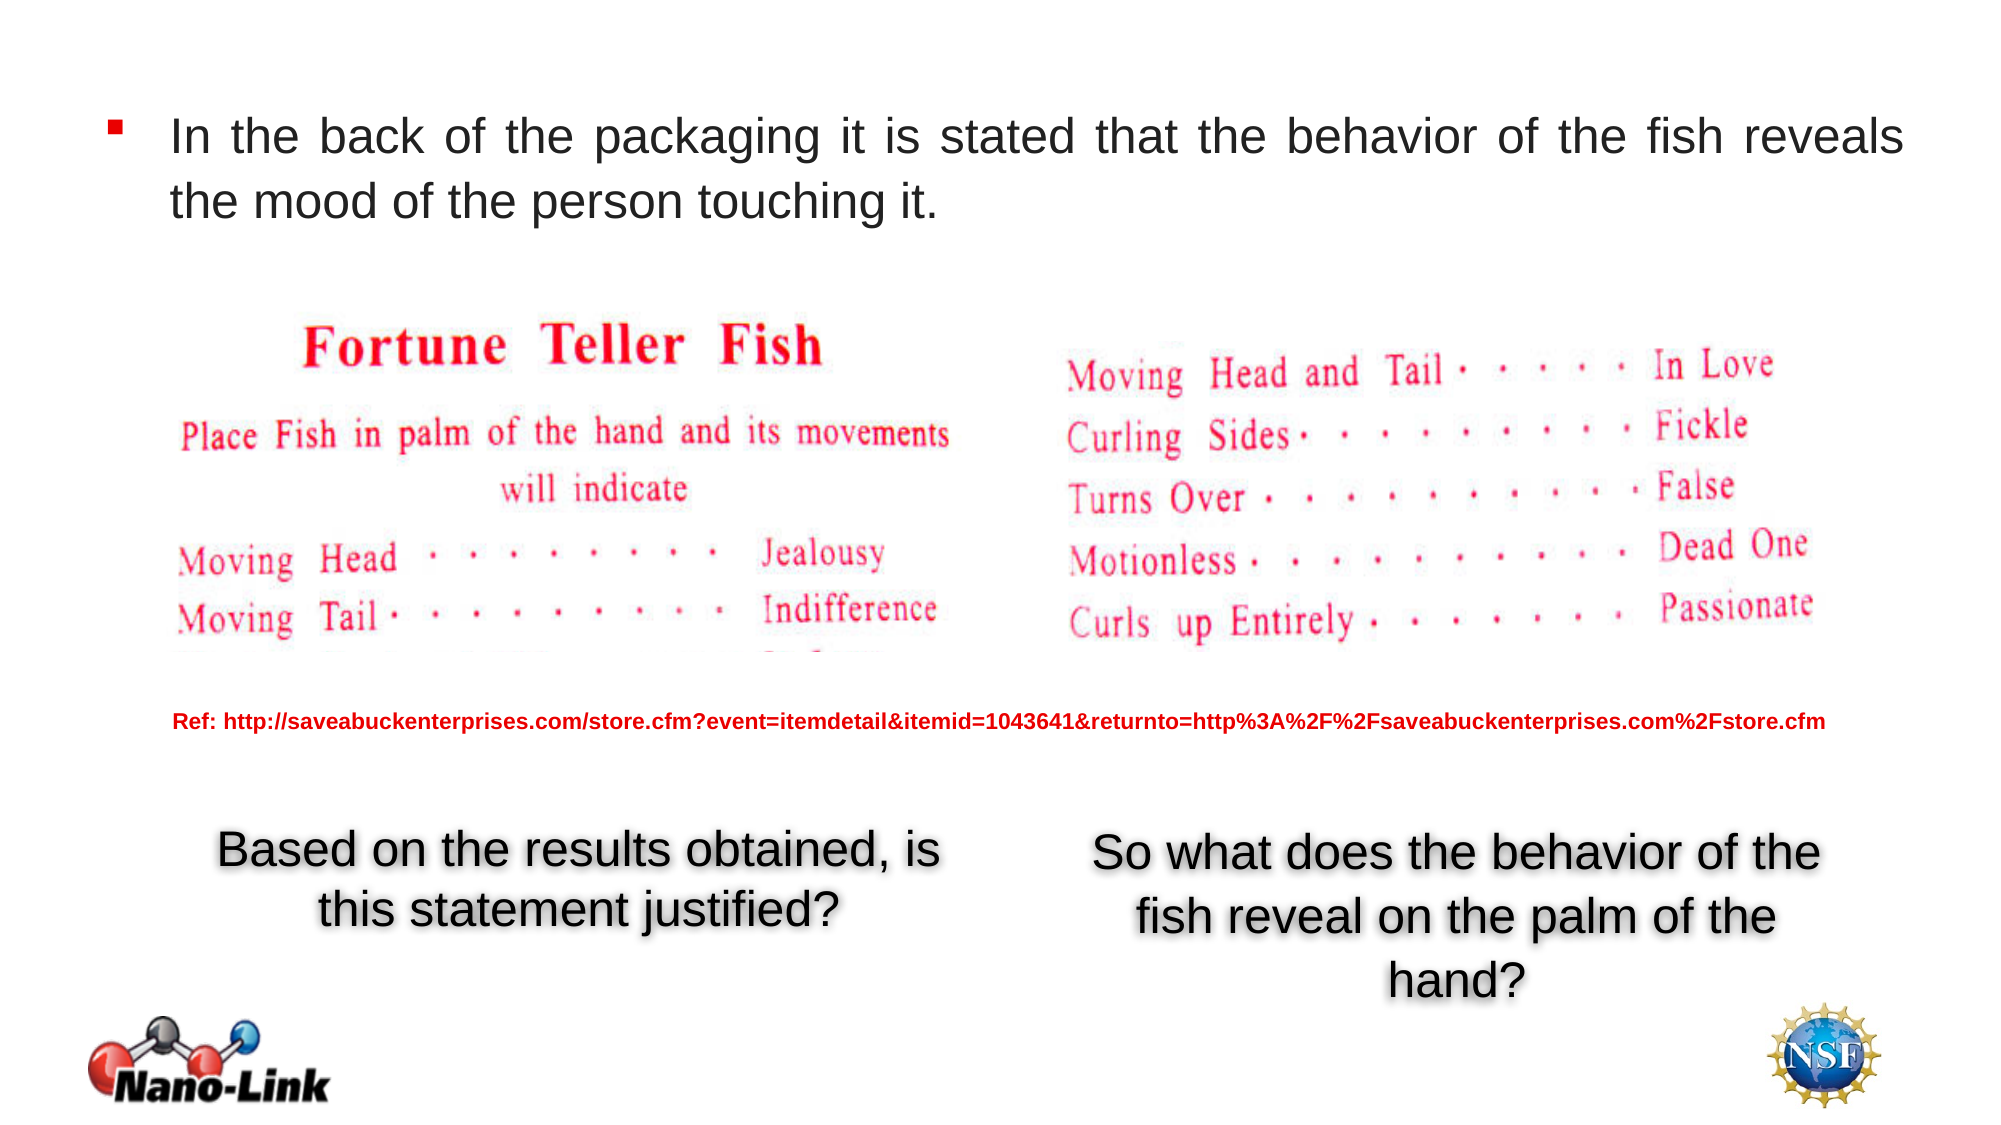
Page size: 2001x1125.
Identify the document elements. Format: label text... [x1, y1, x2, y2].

text_box Ref: http://saveabuckenterprises.com/store.cfm?event=itemdetail&itemid=1043641&returnto=http%3A%2F%2Fsaveabuckenterprises.com%2Fstore.cfm [0, 698, 2000, 742]
text_box Based on the results obtained, is this statement justified? [166, 753, 992, 999]
text_box So what does the behavior of the fish reveal on the palm of the hand? [1044, 789, 1870, 1034]
picture [1056, 341, 1858, 652]
picture [1765, 1000, 1882, 1109]
picture [166, 297, 968, 652]
picture [88, 1016, 337, 1109]
text_box In the back of the packaging it is stated that the behavior of the fish reveals the mood of the person touching it. [61, 92, 1921, 236]
